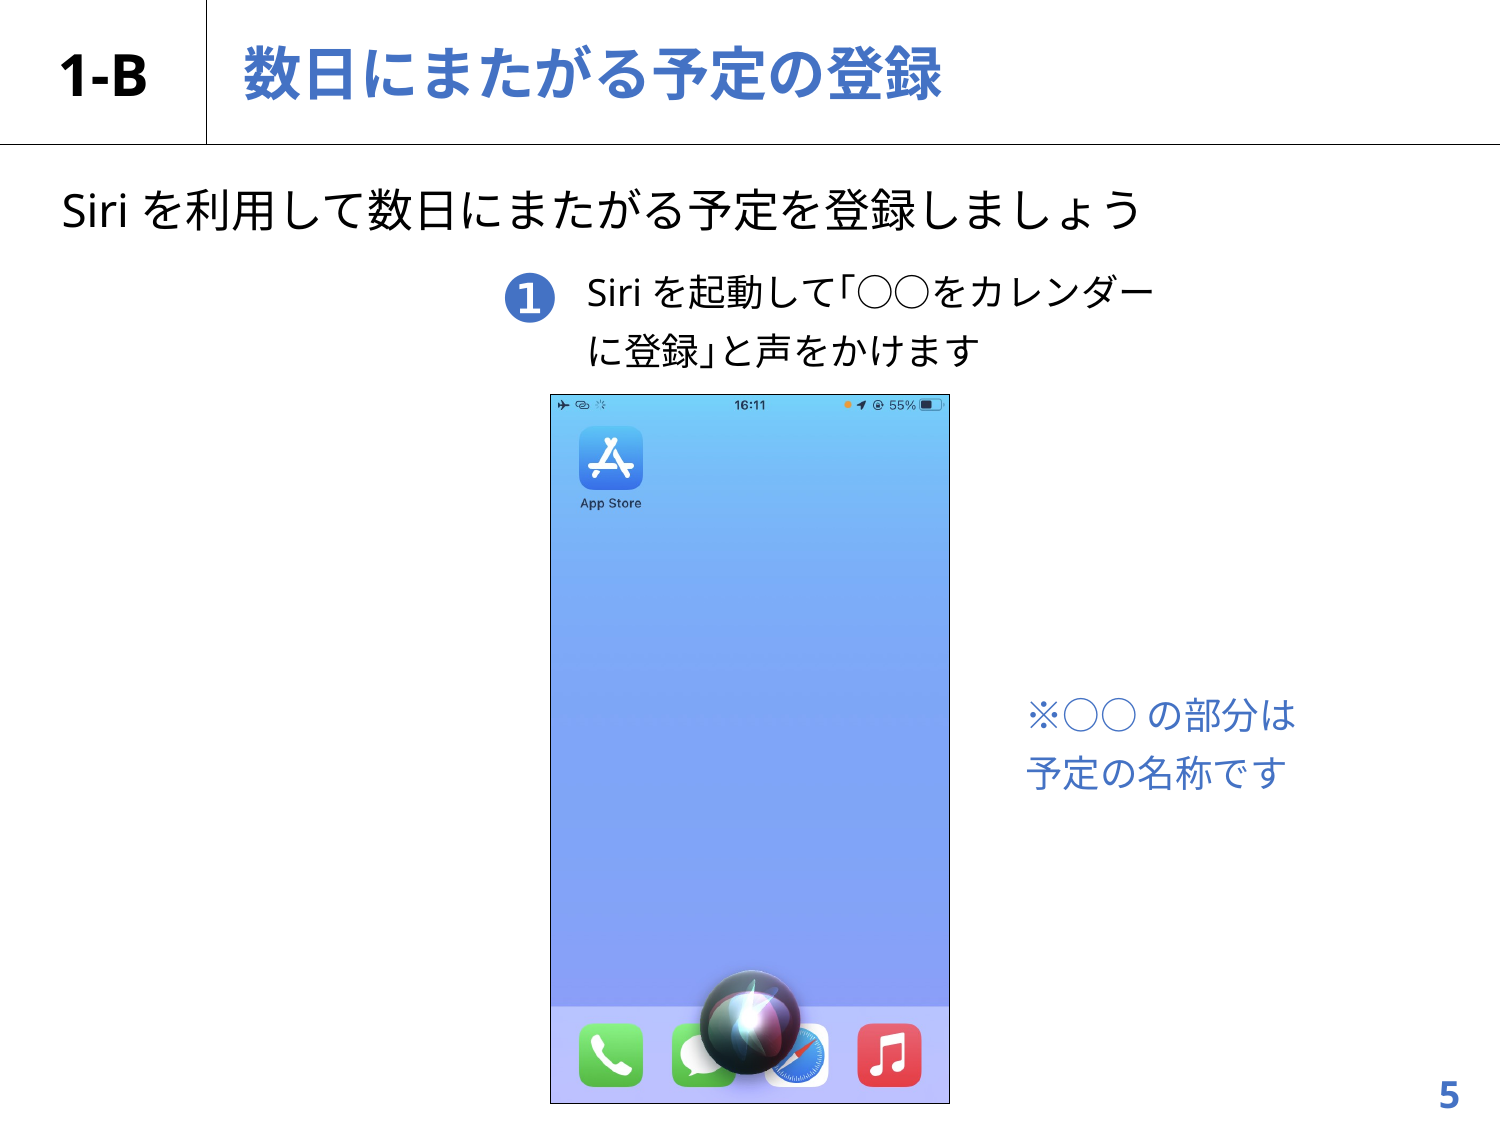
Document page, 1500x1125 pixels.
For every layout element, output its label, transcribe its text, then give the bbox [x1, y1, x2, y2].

text_box 5 [1399, 1063, 1500, 1123]
text_box ※○○の部分は予定の名称です [1010, 670, 1339, 803]
text_box 1-B [0, 0, 207, 147]
text_box ❶ [486, 274, 563, 343]
text_box Siriを利用して数日にまたがる予定を登録しましょう [46, 180, 1422, 274]
picture [550, 394, 950, 1104]
text_box Siriを起動して｢○○をカレンダーに登録｣と声をかけます [571, 274, 1173, 381]
title 数日にまたがる予定の登録 [228, 36, 1472, 116]
